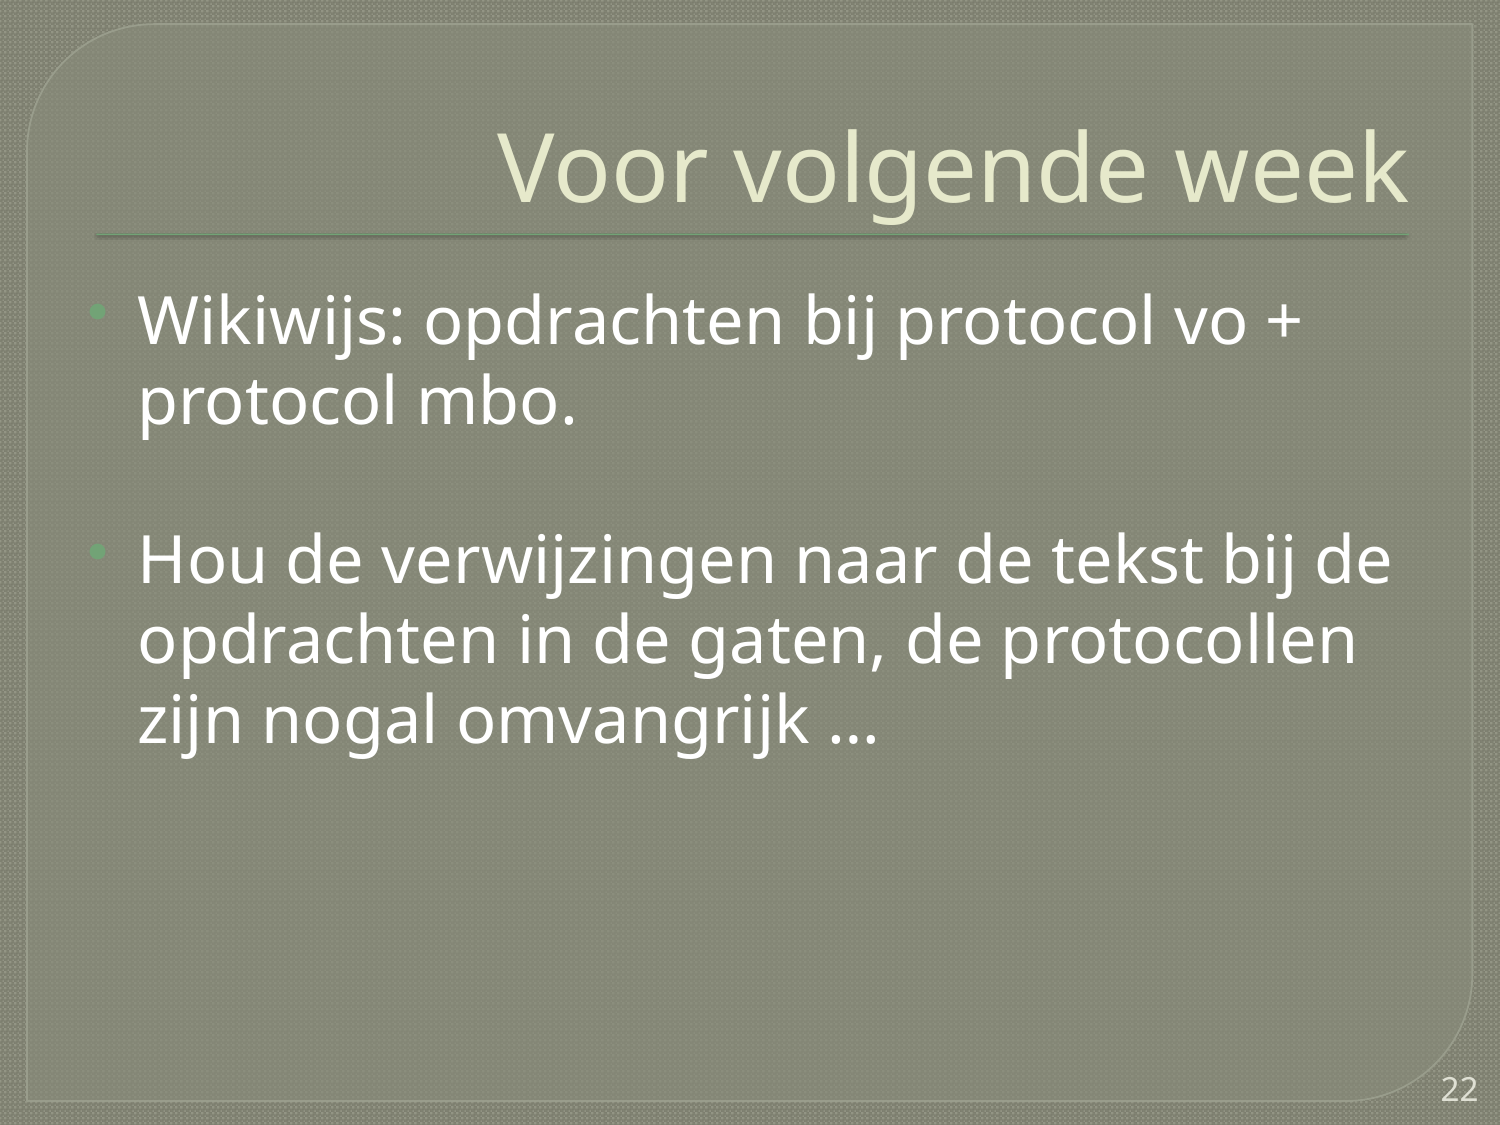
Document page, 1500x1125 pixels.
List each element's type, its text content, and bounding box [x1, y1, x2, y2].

slide_number 22 [1417, 1068, 1494, 1114]
list Wikiwijs: opdrachten bij protocol vo + protocol mbo. Hou de verwijzingen naar de tekst bij de opdrachten in de gaten, de protocollen zijn nogal omvangrijk … [75, 270, 1425, 1013]
title Voor volgende week [75, 41, 1425, 230]
